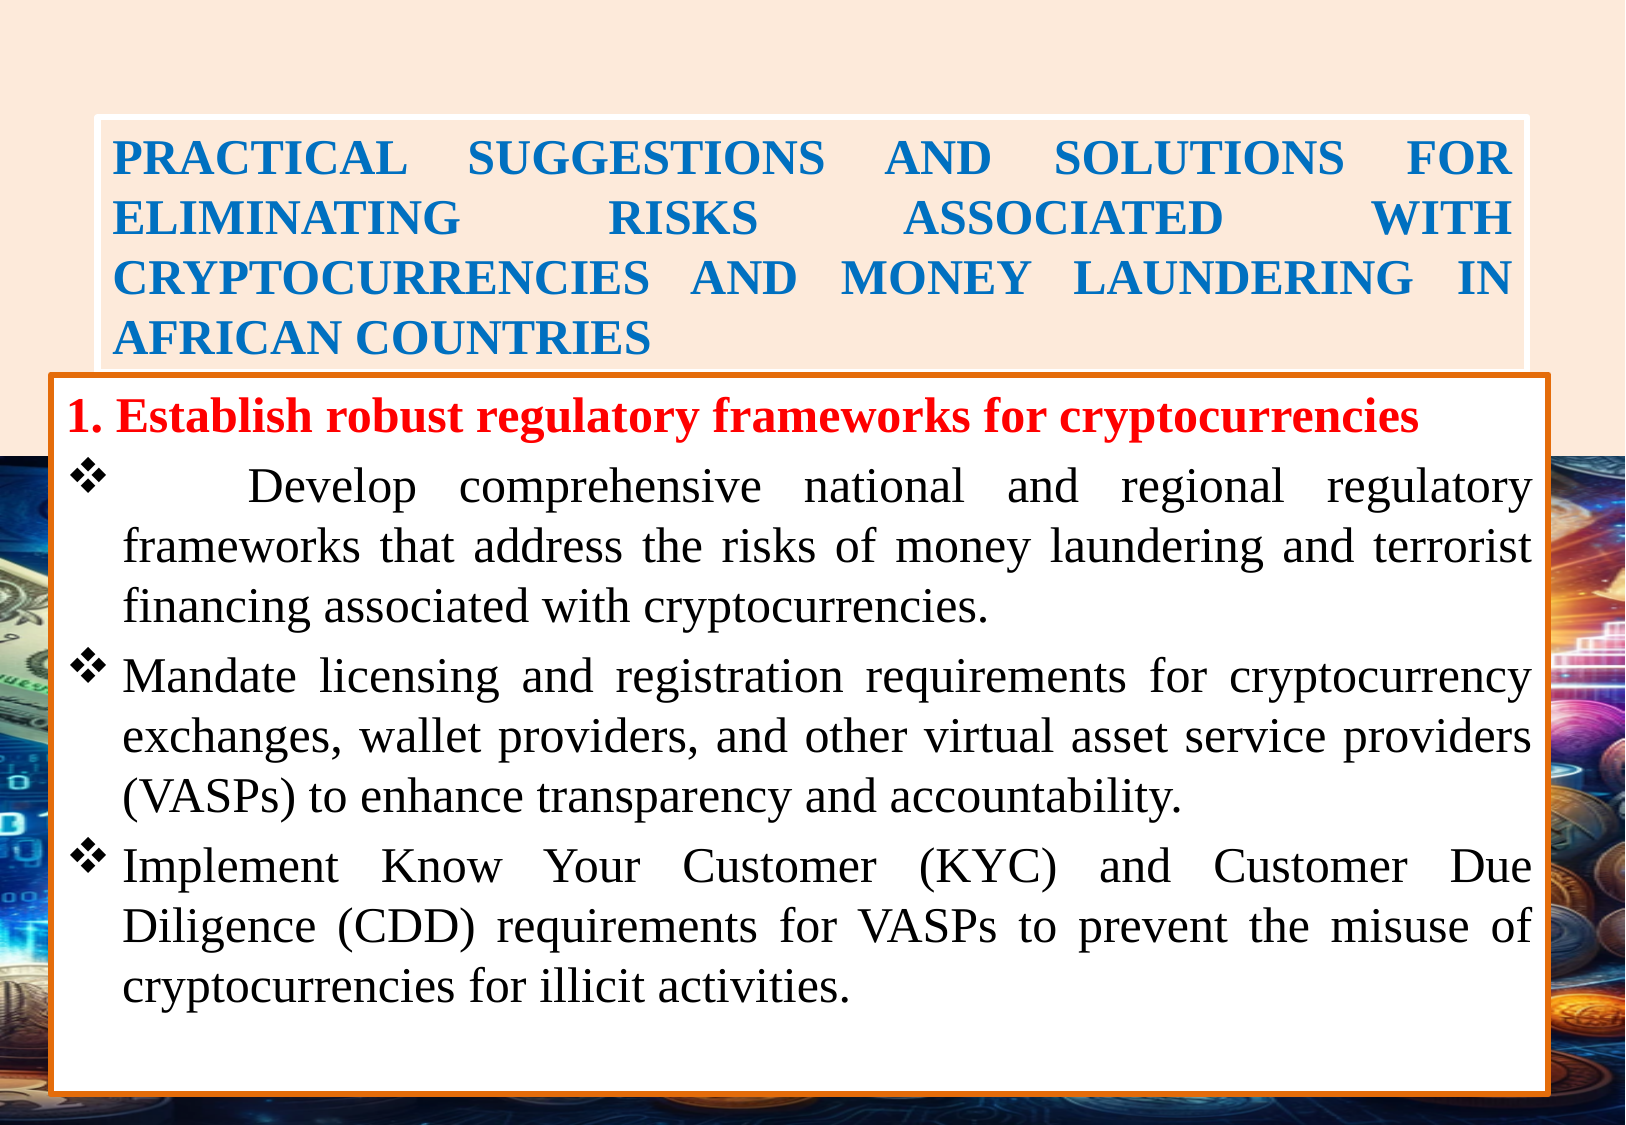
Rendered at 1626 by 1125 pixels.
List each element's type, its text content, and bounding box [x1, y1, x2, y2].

picture [0, 456, 1625, 1125]
list 1. Establish robust regulatory frameworks for cryptocurrencies Develop comprehensive national and regional regulatory frameworks that address the risks of money laundering and terrorist financing associated with cryptocurrencies. Mandate licensing and registration requirements for cryptocurrency exchanges, wallet providers, and other virtual asset service providers (VASPs) to enhance transparency and accountability. Implement Know Your Customer (KYC) and Customer Due Diligence (CDD) requirements for VASPs to prevent the misuse of cryptocurrencies for illicit activities. [50, 374, 1549, 454]
text_box PRACTICAL SUGGESTIONS AND SOLUTIONS FOR ELIMINATING RISKS ASSOCIATED WITH CRYPTOCURRENCIES AND MONEY LAUNDERING IN AFRICAN COUNTRIES [97, 117, 1528, 372]
